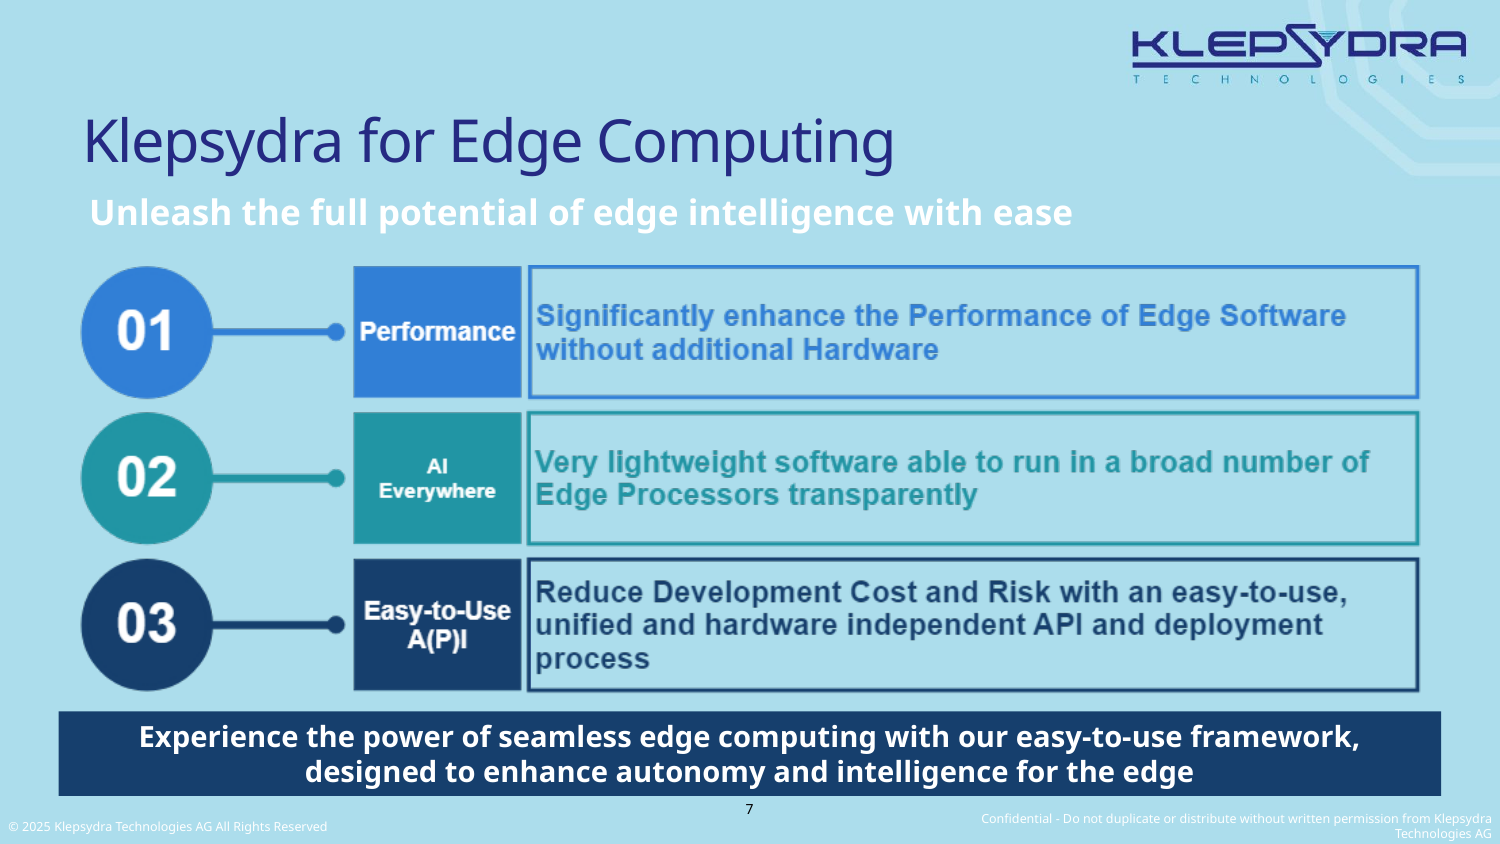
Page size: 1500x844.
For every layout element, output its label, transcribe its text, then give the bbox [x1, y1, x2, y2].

title Klepsydra for Edge Computing [73, 94, 1426, 184]
list Unleash the full potential of edge intelligence with ease [74, 183, 1426, 241]
text_box Experience the power of seamless edge computing with our easy-to-use framework, designed to enhance autonomy and intelligence for the edge [58, 711, 1442, 796]
slide_number 7 [733, 796, 767, 829]
picture [0, 0, 1500, 844]
